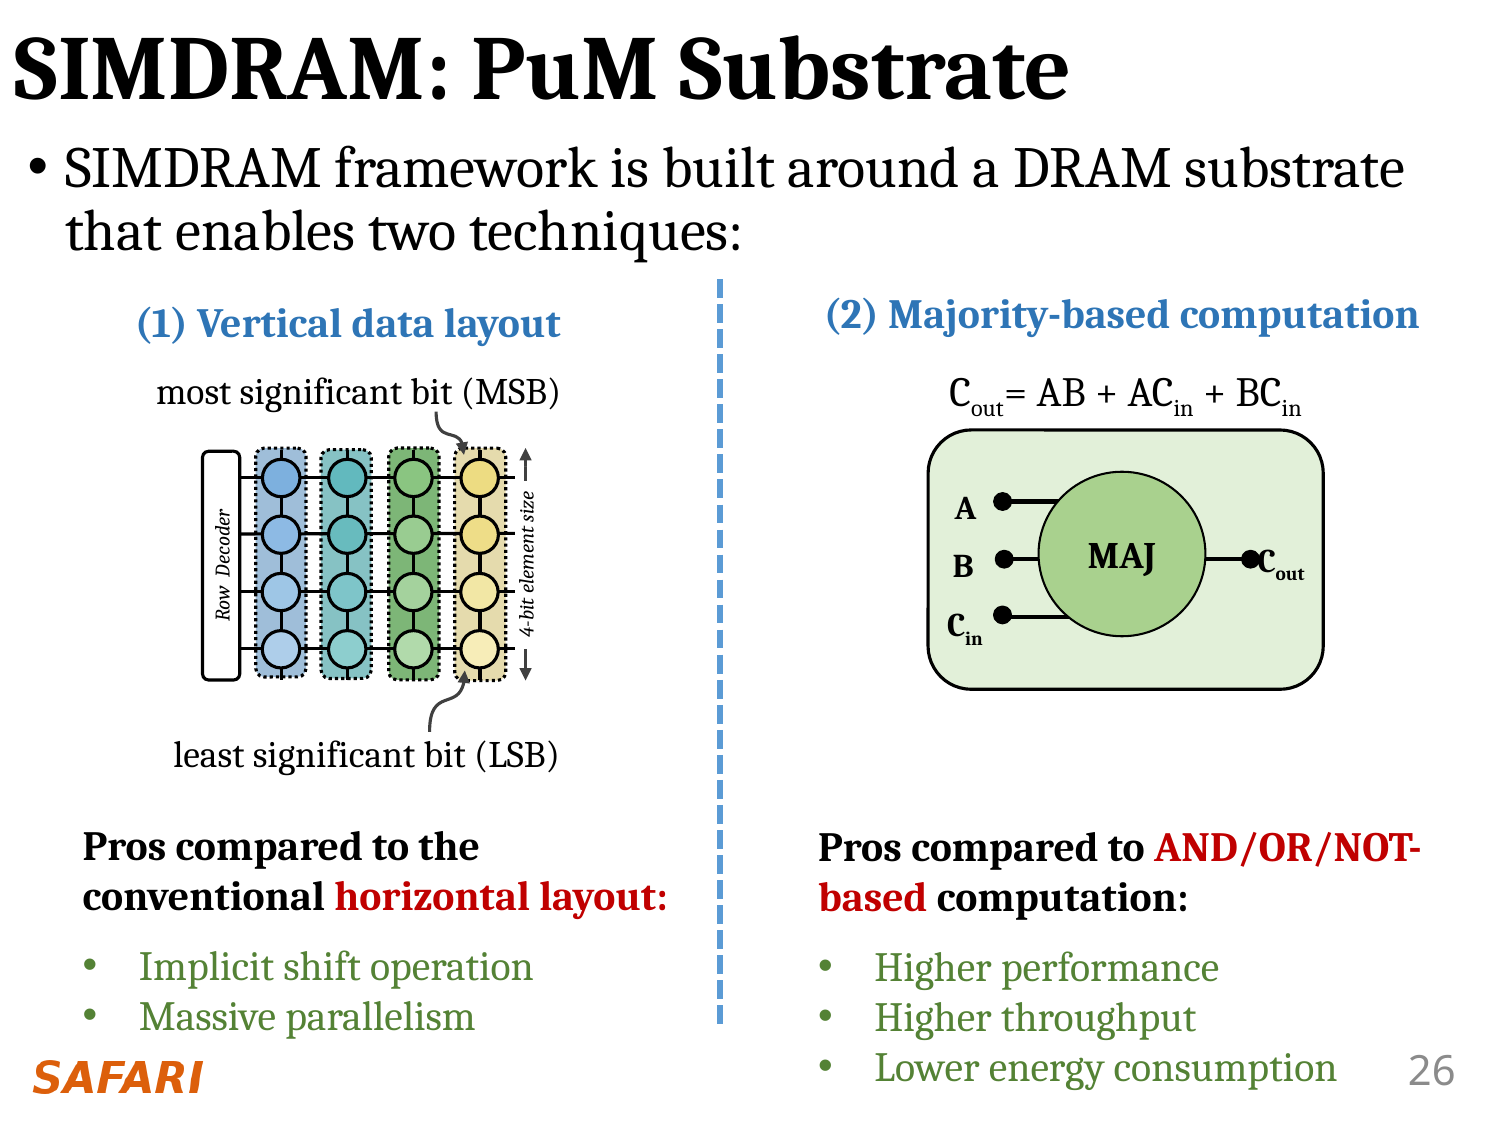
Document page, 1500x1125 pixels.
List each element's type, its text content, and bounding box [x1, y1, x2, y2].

title SIMDRAM: PuM Substrate [0, 13, 1475, 135]
text_box Pros compared to the conventional horizontal layout: Implicit shift operation Massive parallelism [67, 811, 720, 1047]
text_box (1) Vertical data layout [119, 288, 576, 353]
text_box Cout= AB + ACin + BCin [904, 356, 1347, 429]
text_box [928, 429, 1324, 690]
list SIMDRAM framework is built around a DRAM substrate that enables two techniques: [12, 129, 1488, 1026]
picture [31, 1051, 209, 1104]
text_box (2) Majority-based computation [808, 279, 1436, 344]
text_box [141, 359, 655, 784]
text_box Pros compared to AND/OR/NOT-based computation: Higher performance Higher throughput Lower energy consumption [803, 812, 1497, 1098]
